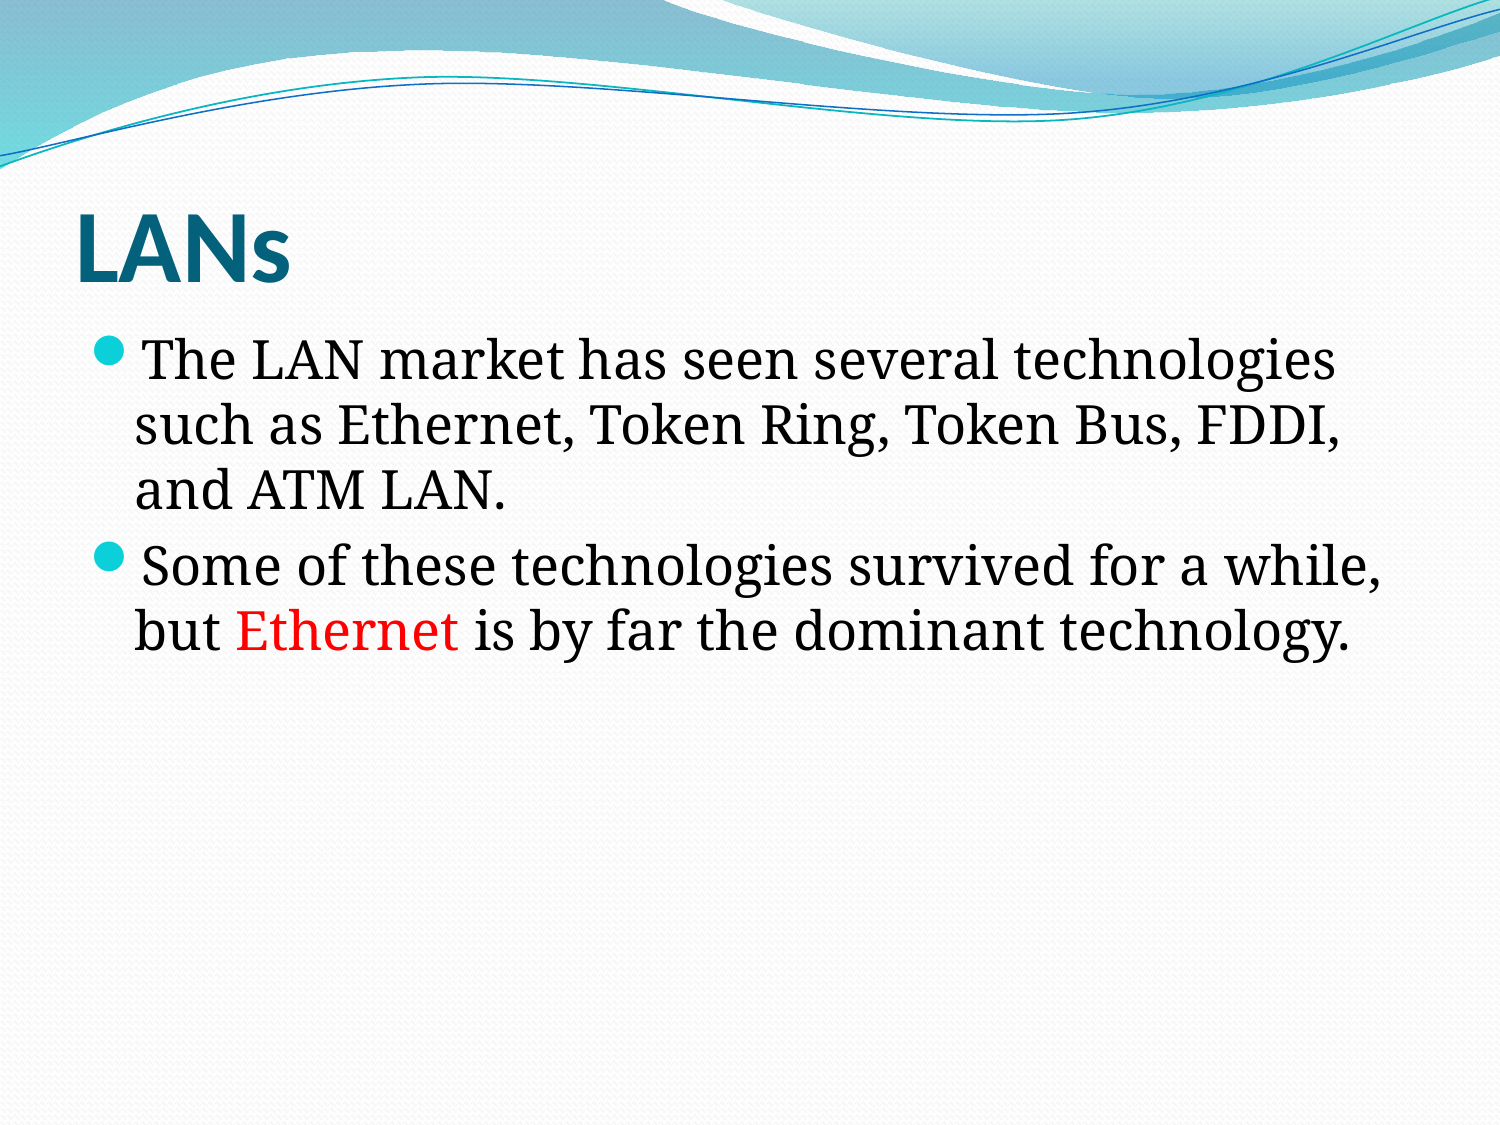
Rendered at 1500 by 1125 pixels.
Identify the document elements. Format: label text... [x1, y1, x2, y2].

title LANs [75, 115, 1425, 303]
list The LAN market has seen several technologies such as Ethernet, Token Ring, Token Bus, FDDI, and ATM LAN. Some of these technologies survived for a while, but Ethernet is by far the dominant technology. [75, 317, 1425, 1038]
